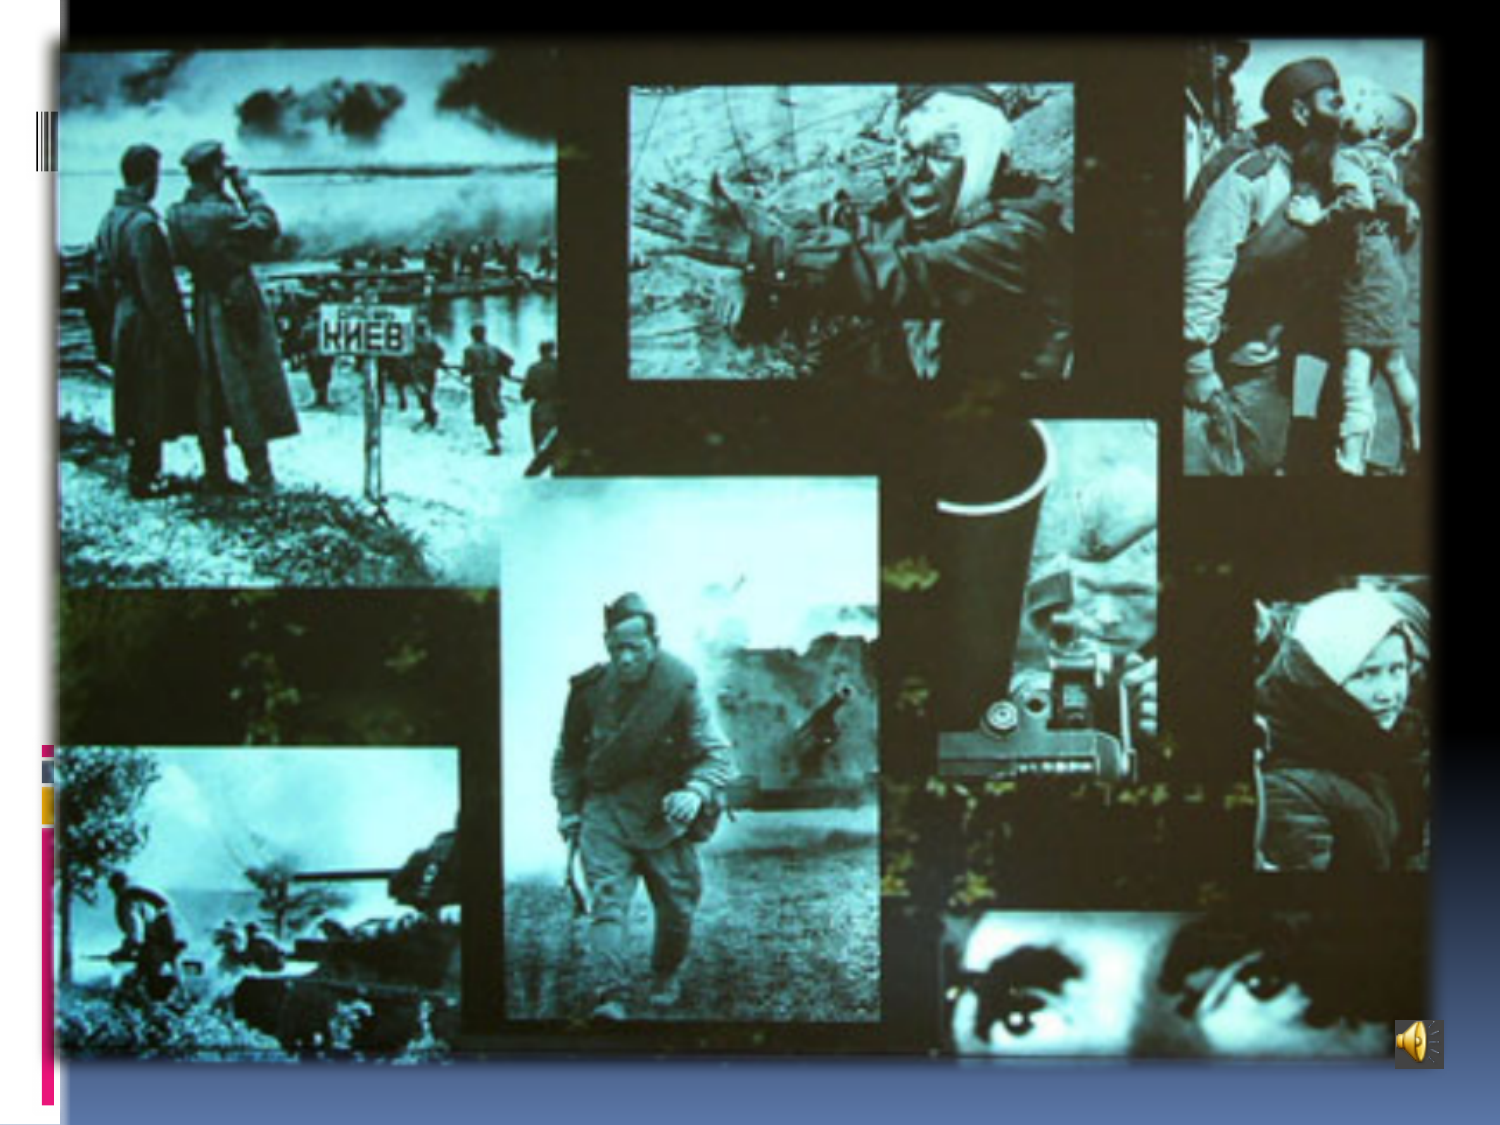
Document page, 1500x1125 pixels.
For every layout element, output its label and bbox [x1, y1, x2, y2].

picture [34, 22, 1450, 1079]
picture [1394, 1019, 1445, 1070]
